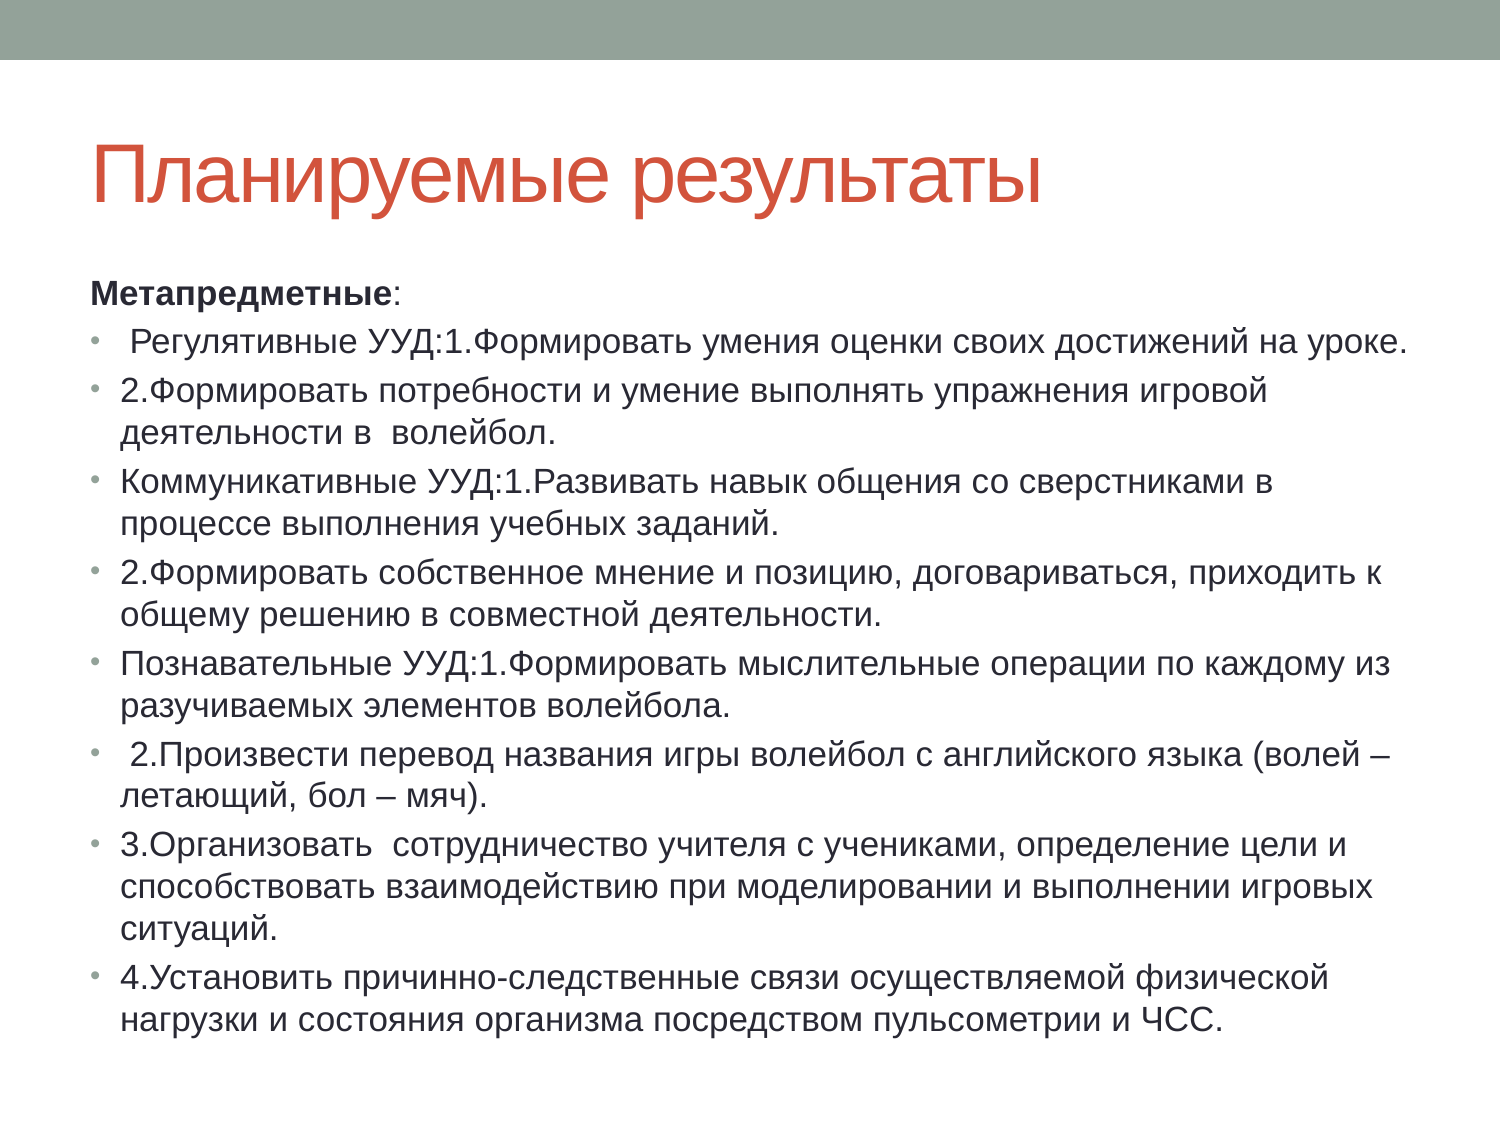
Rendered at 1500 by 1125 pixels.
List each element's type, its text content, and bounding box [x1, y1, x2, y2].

title Планируемые результаты [75, 87, 1425, 250]
list Метапредметные: Регулятивные УУД:1.Формировать умения оценки своих достижений на уроке. 2.Формировать потребности и умение выполнять упражнения игровой деятельности в волейбол. Коммуникативные УУД:1.Развивать навык общения со сверстниками в процессе выполнения учебных заданий. 2.Формировать собственное мнение и позицию, договариваться, приходить к общему решению в совместной деятельности. Познавательные УУД:1.Формировать мыслительные операции по каждому из разучиваемых элементов волейбола. 2.Произвести перевод названия игры волейбол с английского языка (волей – летающий, бол – мяч). 3.Организовать сотрудничество учителя с учениками, определение цели и способствовать взаимодействию при моделировании и выполнении игровых ситуаций. 4.Установить причинно-следственные связи осуществляемой физической нагрузки и состояния организма посредством пульсометрии и ЧСС. [75, 262, 1425, 1063]
